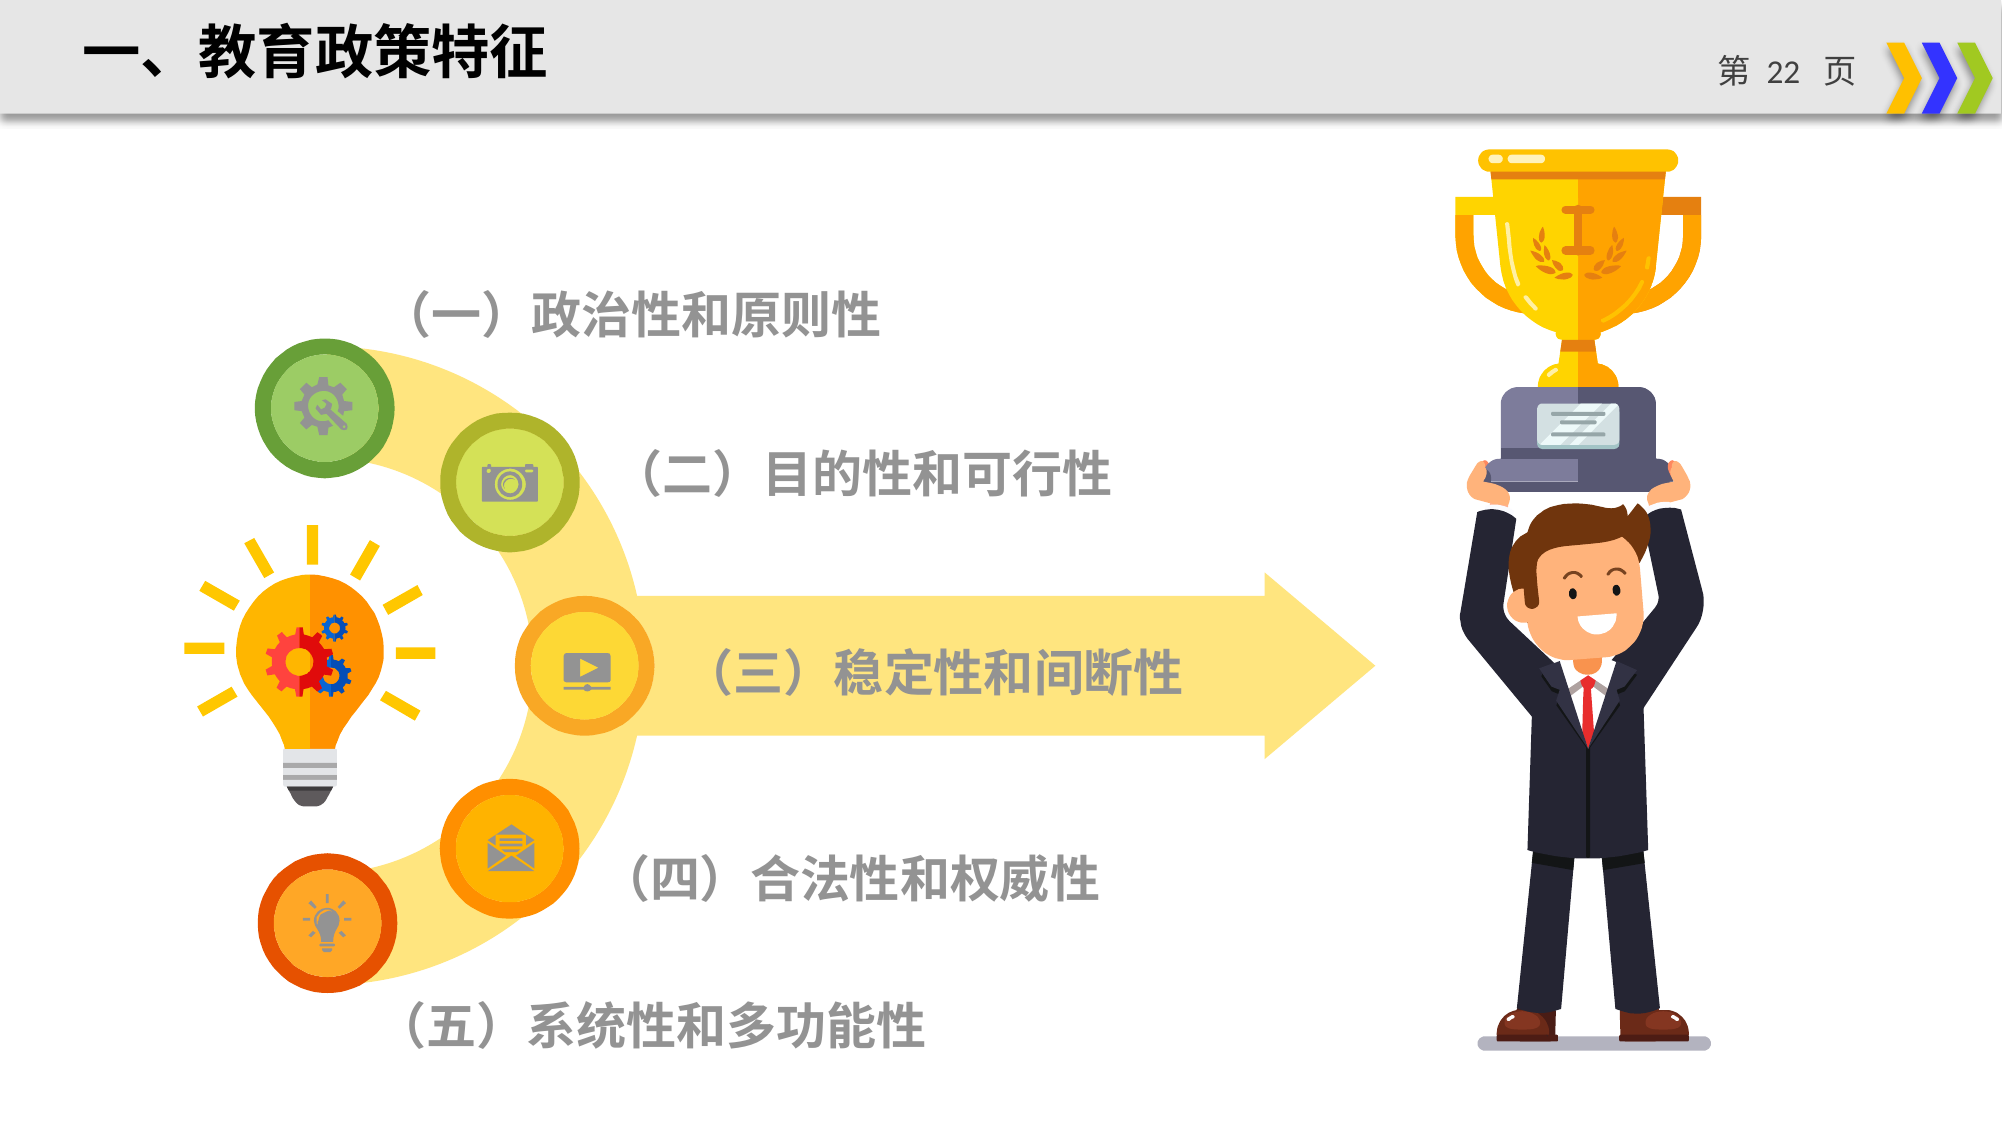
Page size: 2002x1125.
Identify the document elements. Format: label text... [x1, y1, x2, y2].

text_box [530, 611, 639, 720]
text_box [504, 479, 637, 623]
text_box （一）政治性和原则性 [366, 258, 906, 351]
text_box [184, 524, 436, 807]
text_box [500, 708, 637, 854]
text_box [401, 842, 510, 968]
text_box （二）目的性和可行性 [597, 416, 1417, 510]
text_box 一、教育政策特征 [67, 7, 1008, 93]
text_box [630, 572, 1376, 760]
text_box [439, 412, 580, 553]
text_box （三）稳定性和间断性 [669, 616, 1205, 709]
text_box [563, 653, 611, 683]
text_box [399, 354, 519, 490]
text_box （五）系统性和多功能性 [361, 968, 1121, 1062]
text_box [563, 684, 611, 692]
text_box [257, 852, 398, 994]
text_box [439, 778, 580, 919]
text_box [514, 595, 655, 736]
picture [1454, 149, 1712, 1051]
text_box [294, 376, 353, 436]
text_box （四）合法性和权威性 [585, 822, 1332, 916]
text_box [254, 338, 395, 479]
